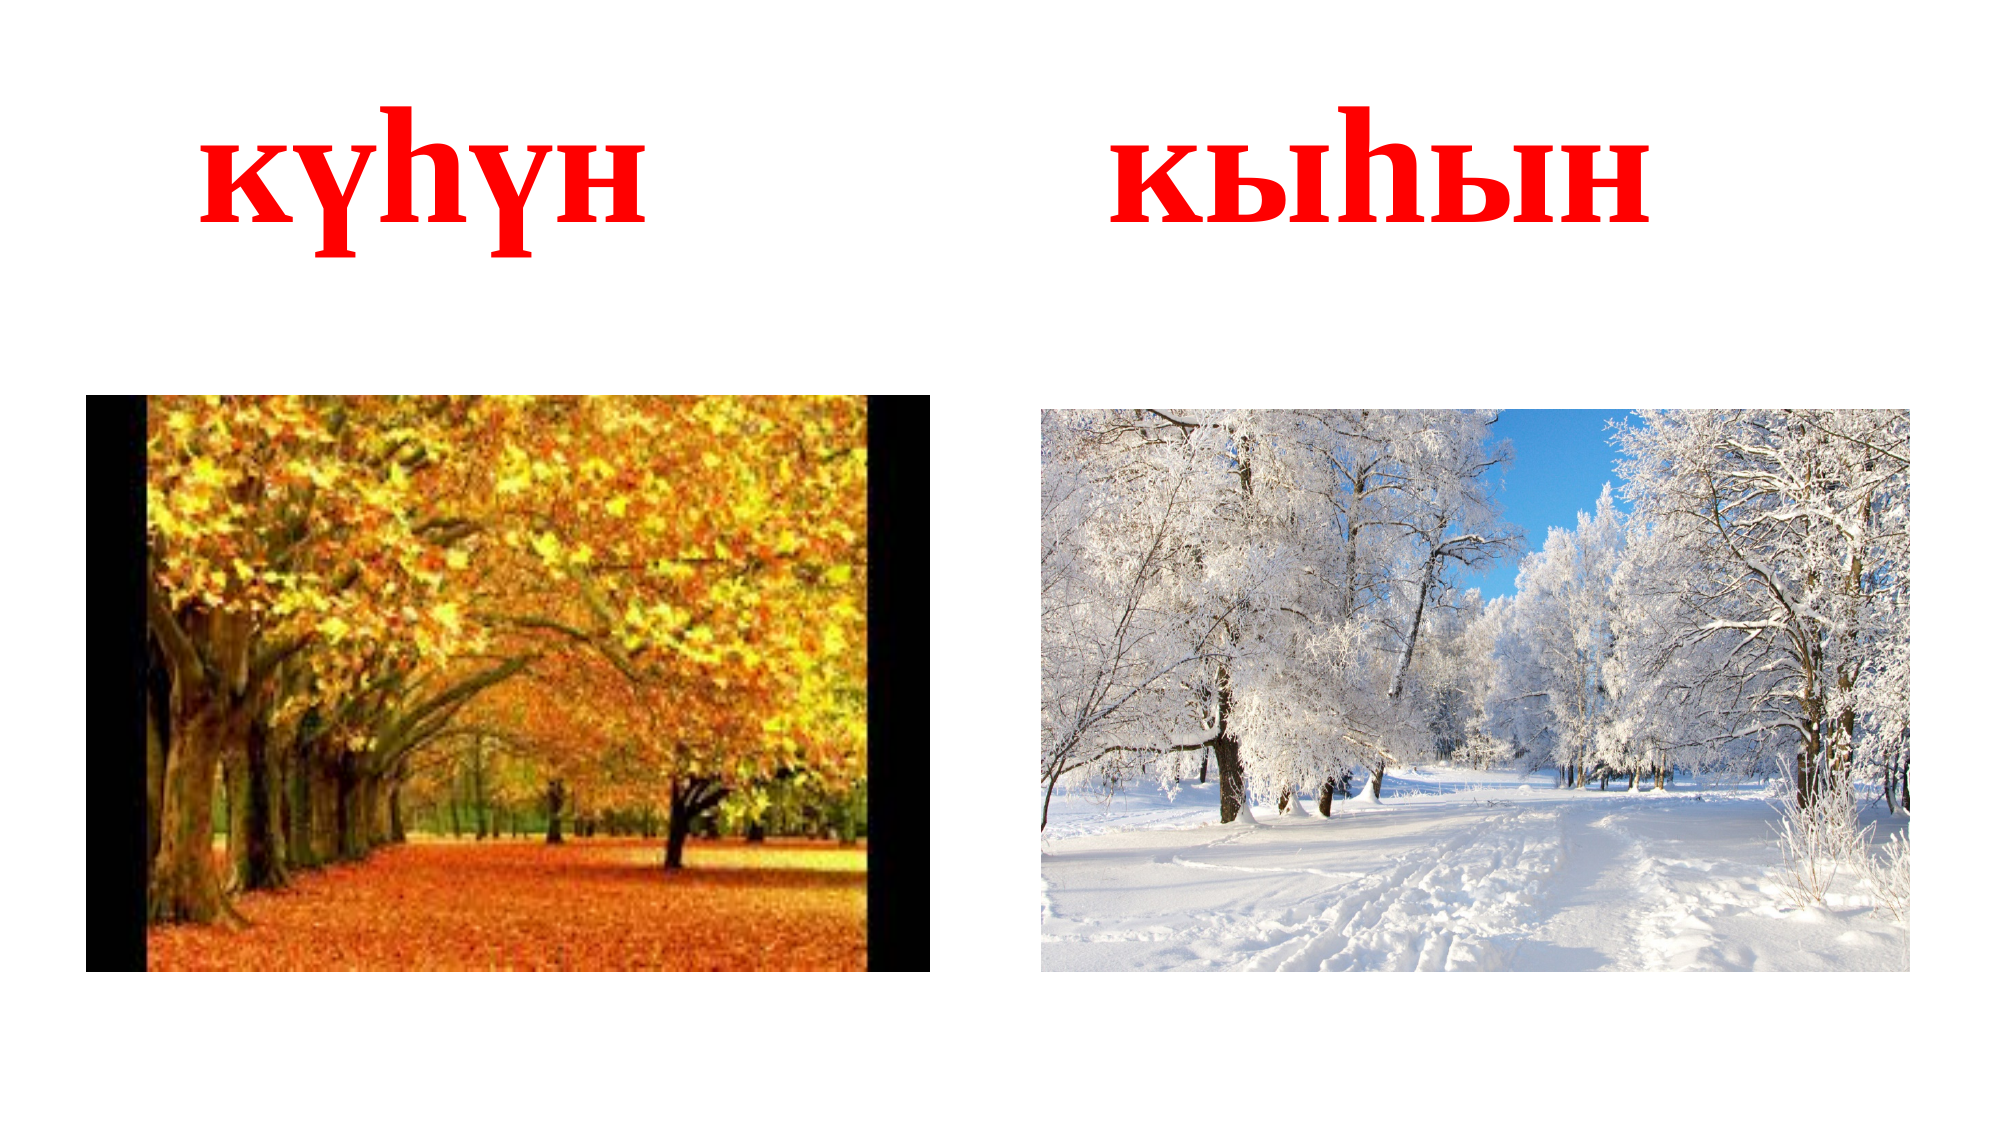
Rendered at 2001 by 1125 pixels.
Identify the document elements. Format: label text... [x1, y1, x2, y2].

picture [1041, 409, 1910, 972]
title күhүн кыhын [57, 59, 1965, 278]
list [86, 394, 930, 972]
